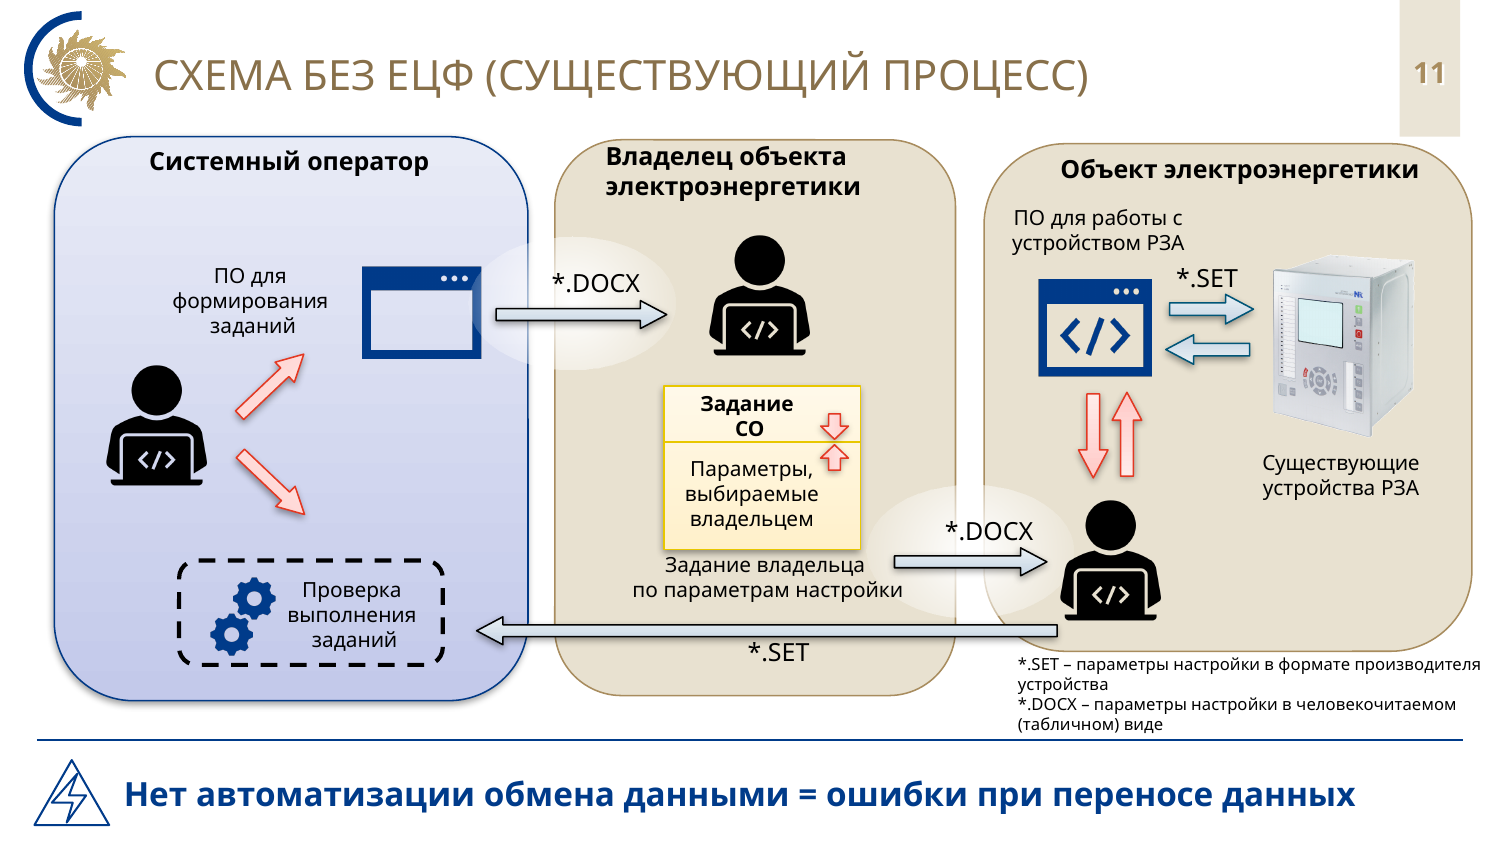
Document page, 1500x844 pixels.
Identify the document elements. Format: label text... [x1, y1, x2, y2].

text_box Проверка выполнения заданий [292, 569, 437, 660]
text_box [983, 143, 1473, 652]
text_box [554, 684, 956, 696]
picture [684, 213, 835, 365]
picture [1035, 478, 1186, 630]
picture [81, 343, 232, 494]
text_box Нет автоматизации обмена данными = ошибки при переносе данных [109, 765, 1440, 820]
text_box [176, 558, 445, 667]
picture [350, 241, 494, 385]
slide_number 11 [1399, 11, 1461, 137]
text_box [34, 760, 110, 826]
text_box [554, 133, 956, 615]
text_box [866, 483, 1030, 615]
title Схема без ЕЦФ (существующий процесс) [138, 11, 1399, 137]
text_box [237, 353, 305, 421]
text_box Системный оператор [134, 138, 445, 184]
text_box ПО для формирования заданий [157, 255, 345, 346]
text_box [1067, 403, 1154, 467]
text_box [237, 448, 306, 516]
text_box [476, 616, 1058, 675]
picture [194, 568, 291, 665]
text_box *.SET – параметры настройки в формате производителя устройства *.DOCX – параметры настройки в человекочитаемом (табличном) виде [1003, 646, 1500, 741]
text_box [53, 135, 529, 702]
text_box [468, 236, 694, 371]
